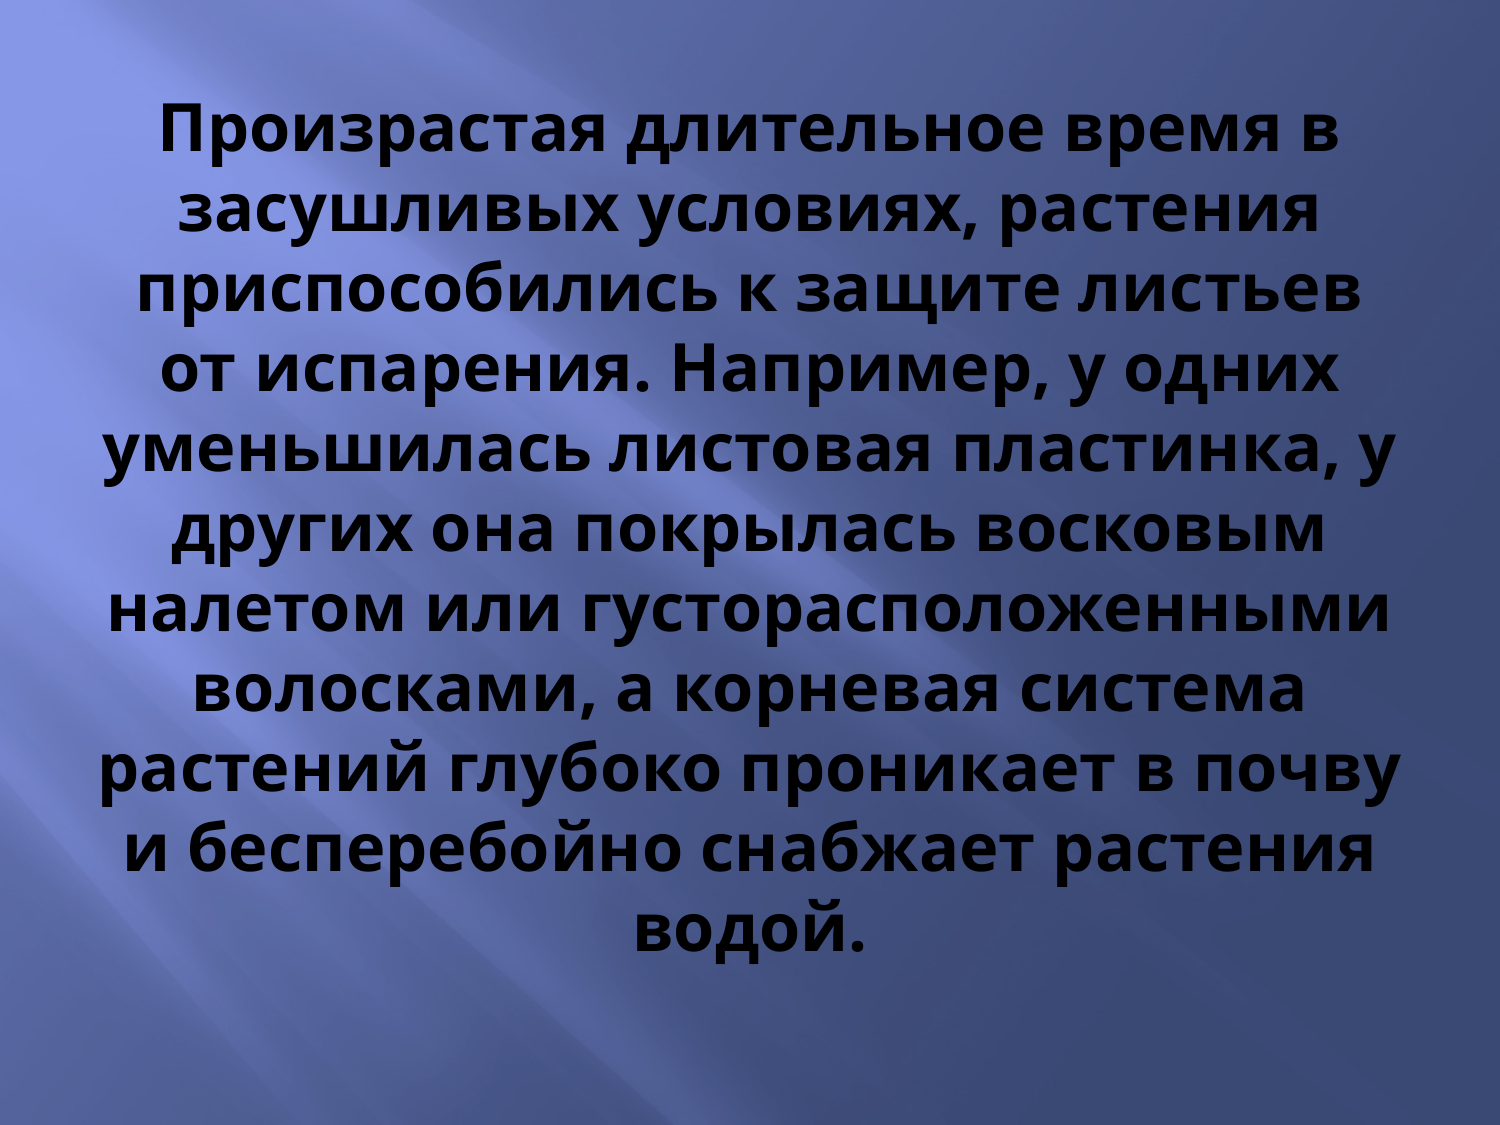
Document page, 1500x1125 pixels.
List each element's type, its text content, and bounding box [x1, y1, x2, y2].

title Произрастая длительное время в засушливых условиях, растения приспособились к защите листьев от испарения. Например, у одних уменьшилась листовая пластинка, у других она покрылась восковым налетом или густорасположенными волосками, а корневая система растений глубоко проникает в почву и бесперебойно снабжает растения водой. [75, 45, 1425, 1125]
